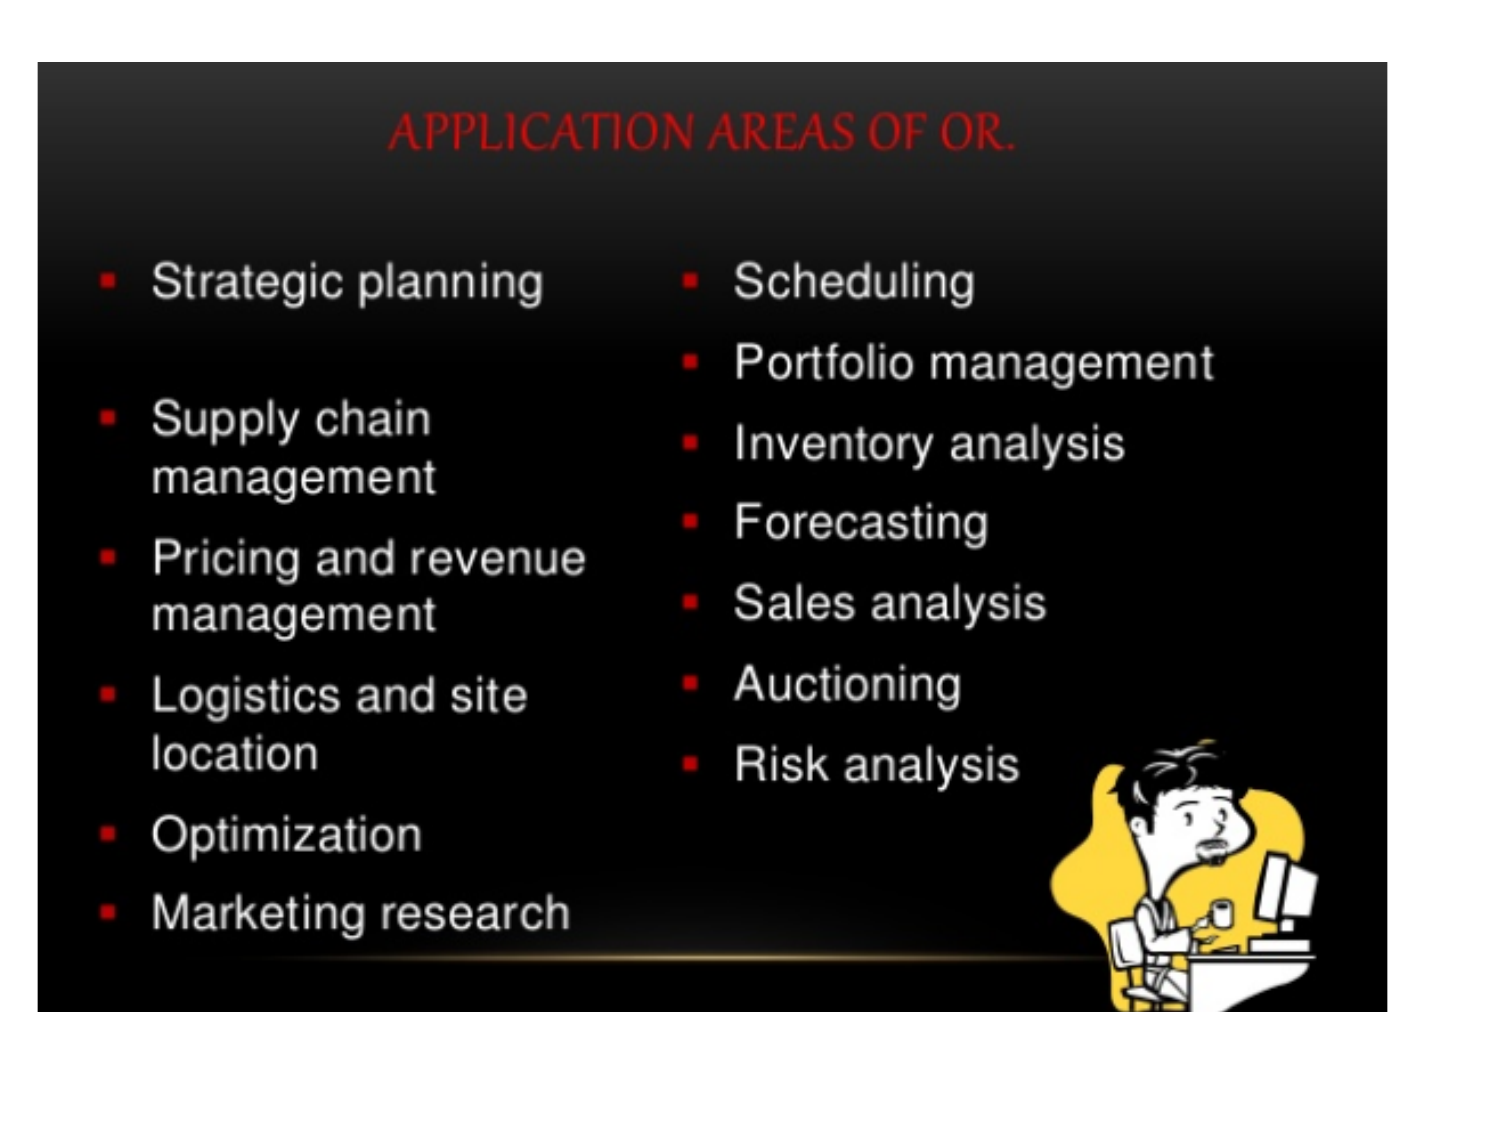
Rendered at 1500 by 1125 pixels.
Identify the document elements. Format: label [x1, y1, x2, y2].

picture [37, 62, 1388, 1012]
